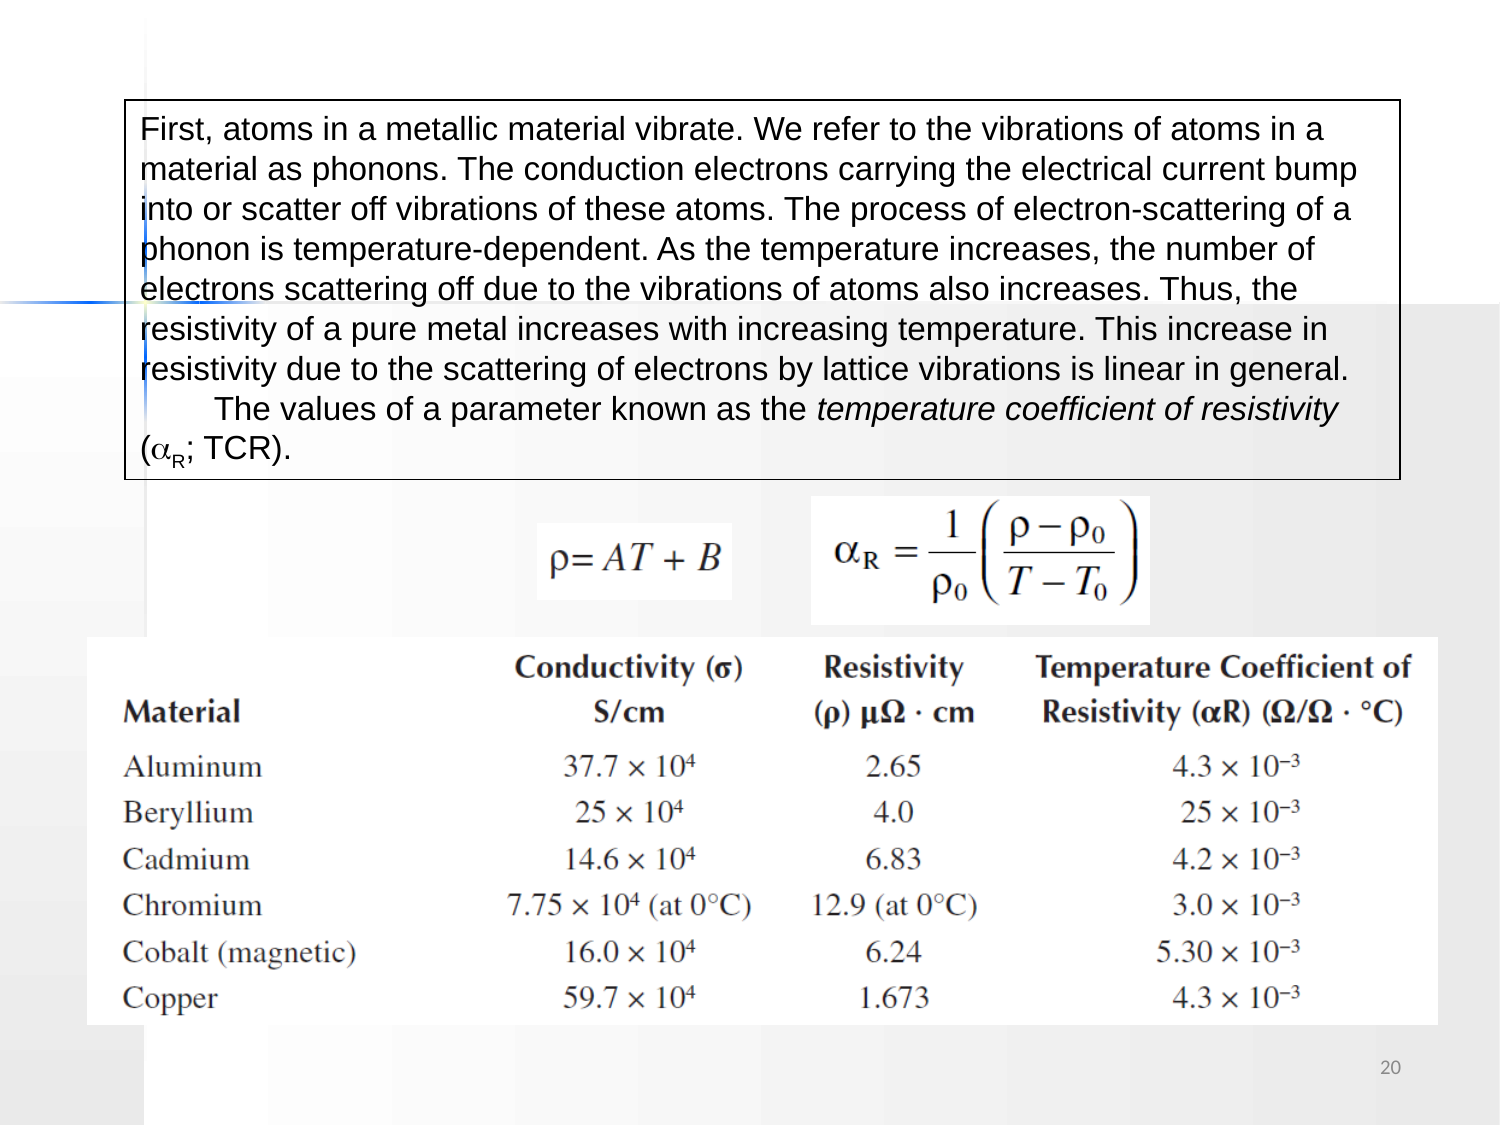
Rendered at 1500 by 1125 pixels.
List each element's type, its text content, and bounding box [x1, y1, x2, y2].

picture [810, 496, 1151, 626]
text_box First, atoms in a metallic material vibrate. We refer to the vibrations of atoms in a material as phonons. The conduction electrons carrying the electrical current bump into or scatter off vibrations of these atoms. The process of electron-scattering of a phonon is temperature-dependent. As the temperature increases, the number of electrons scattering off due to the vibrations of atoms also increases. Thus, the resistivity of a pure metal increases with increasing temperature. This increase in resistivity due to the scattering of electrons by lattice vibrations is linear in general. The values of a parameter known as the temperature coefficient of resistivity (R; TCR). [124, 99, 1400, 480]
picture [87, 637, 1438, 1026]
picture [537, 522, 732, 601]
